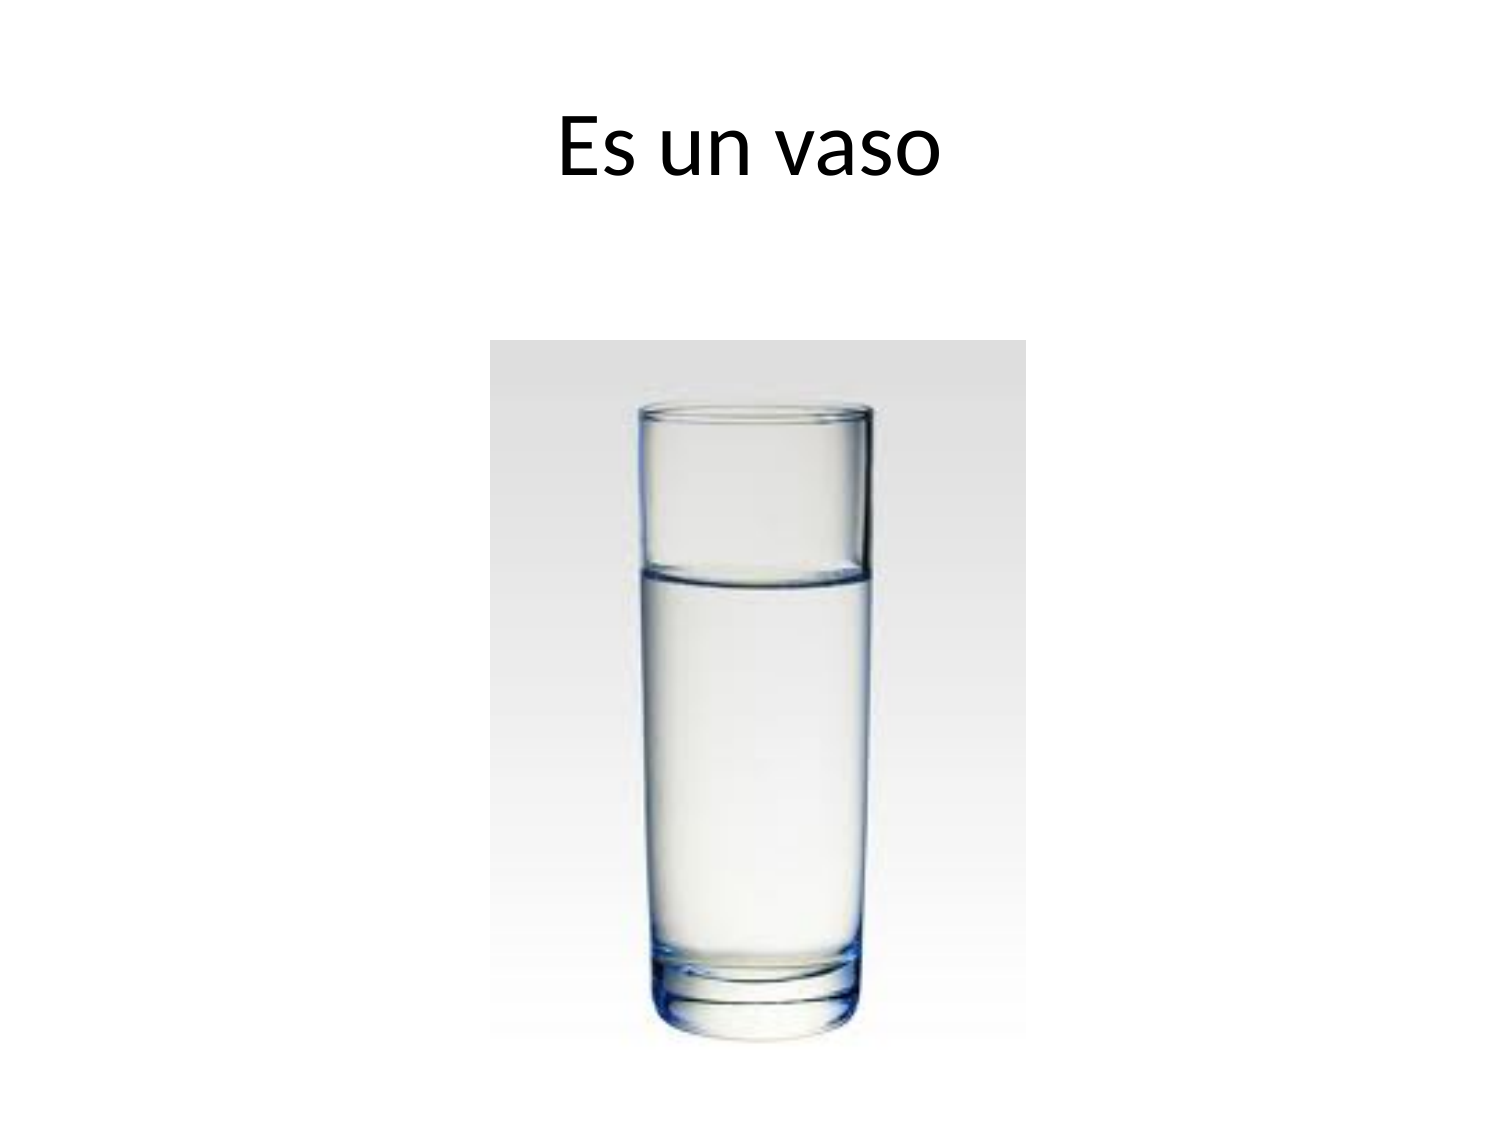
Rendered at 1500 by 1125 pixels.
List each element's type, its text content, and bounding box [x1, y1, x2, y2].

title Es un vaso [75, 45, 1425, 233]
picture [490, 340, 1026, 1055]
